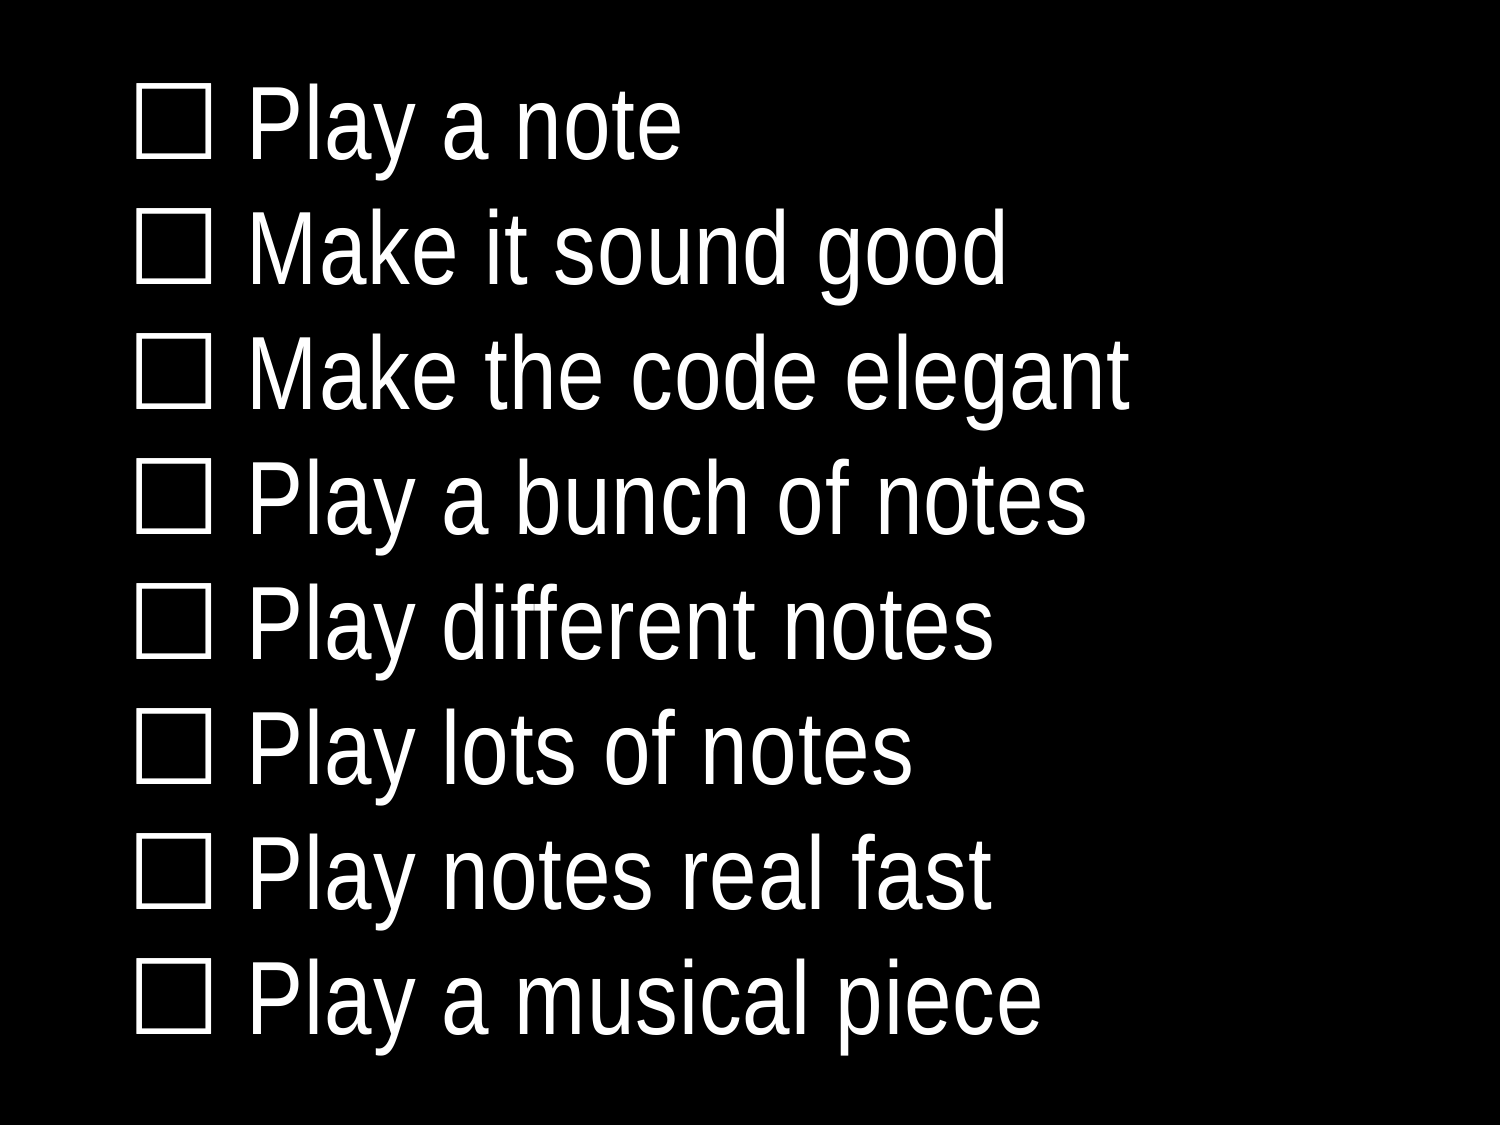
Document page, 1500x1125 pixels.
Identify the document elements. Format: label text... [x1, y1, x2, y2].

text_box ☐ Play different notes [112, 549, 1388, 674]
text_box ☐ Play lots of notes [112, 674, 1388, 799]
text_box ☐ Make the code elegant [112, 299, 1388, 424]
text_box ☐ Play a bunch of notes [112, 424, 1388, 549]
text_box ☐ Play notes real fast [112, 799, 1388, 938]
text_box ☐ Make it sound good [112, 174, 1388, 299]
title ☐ Play a note [112, 50, 1388, 174]
text_box ☐ Play a musical piece [112, 938, 1388, 1063]
